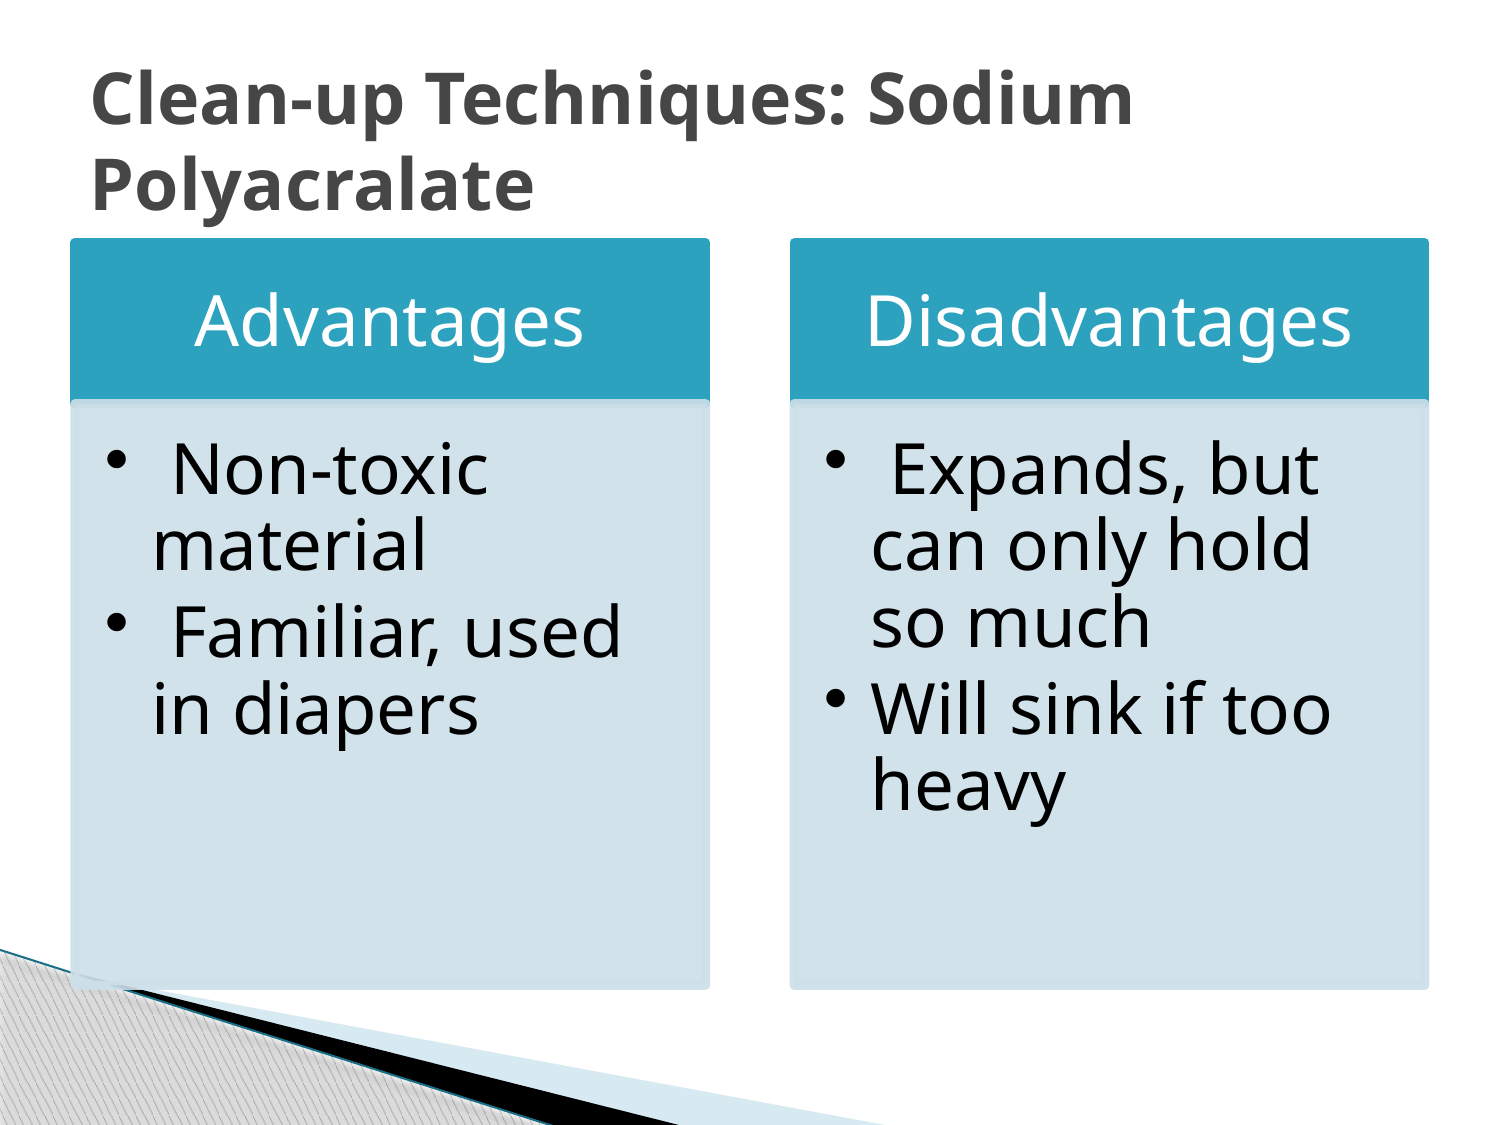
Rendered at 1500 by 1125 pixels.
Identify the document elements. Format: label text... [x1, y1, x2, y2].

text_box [74, 242, 1426, 986]
title Clean-up Techniques: Sodium Polyacralate [75, 45, 1425, 233]
